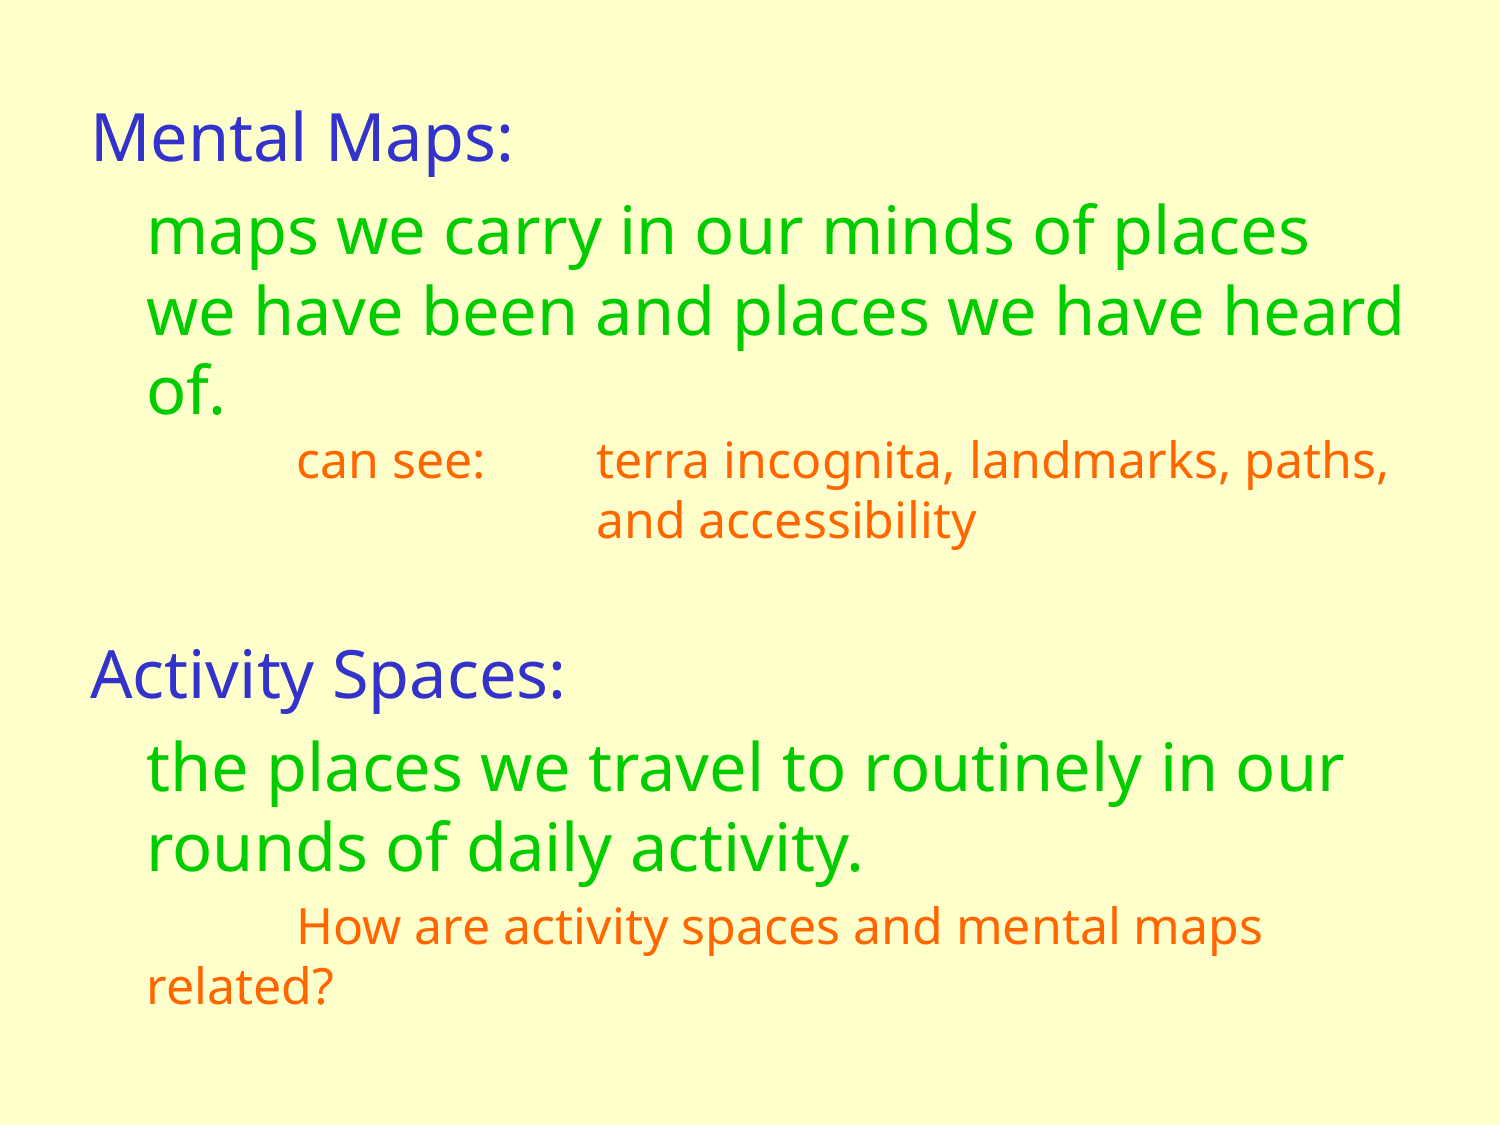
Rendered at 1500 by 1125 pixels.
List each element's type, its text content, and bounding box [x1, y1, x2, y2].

list Mental Maps: maps we carry in our minds of places we have been and places we have heard of. can see: terra incognita, landmarks, paths, and accessibility Activity Spaces: the places we travel to routinely in our rounds of daily activity. How are activity spaces and mental maps related? [75, 87, 1425, 1063]
